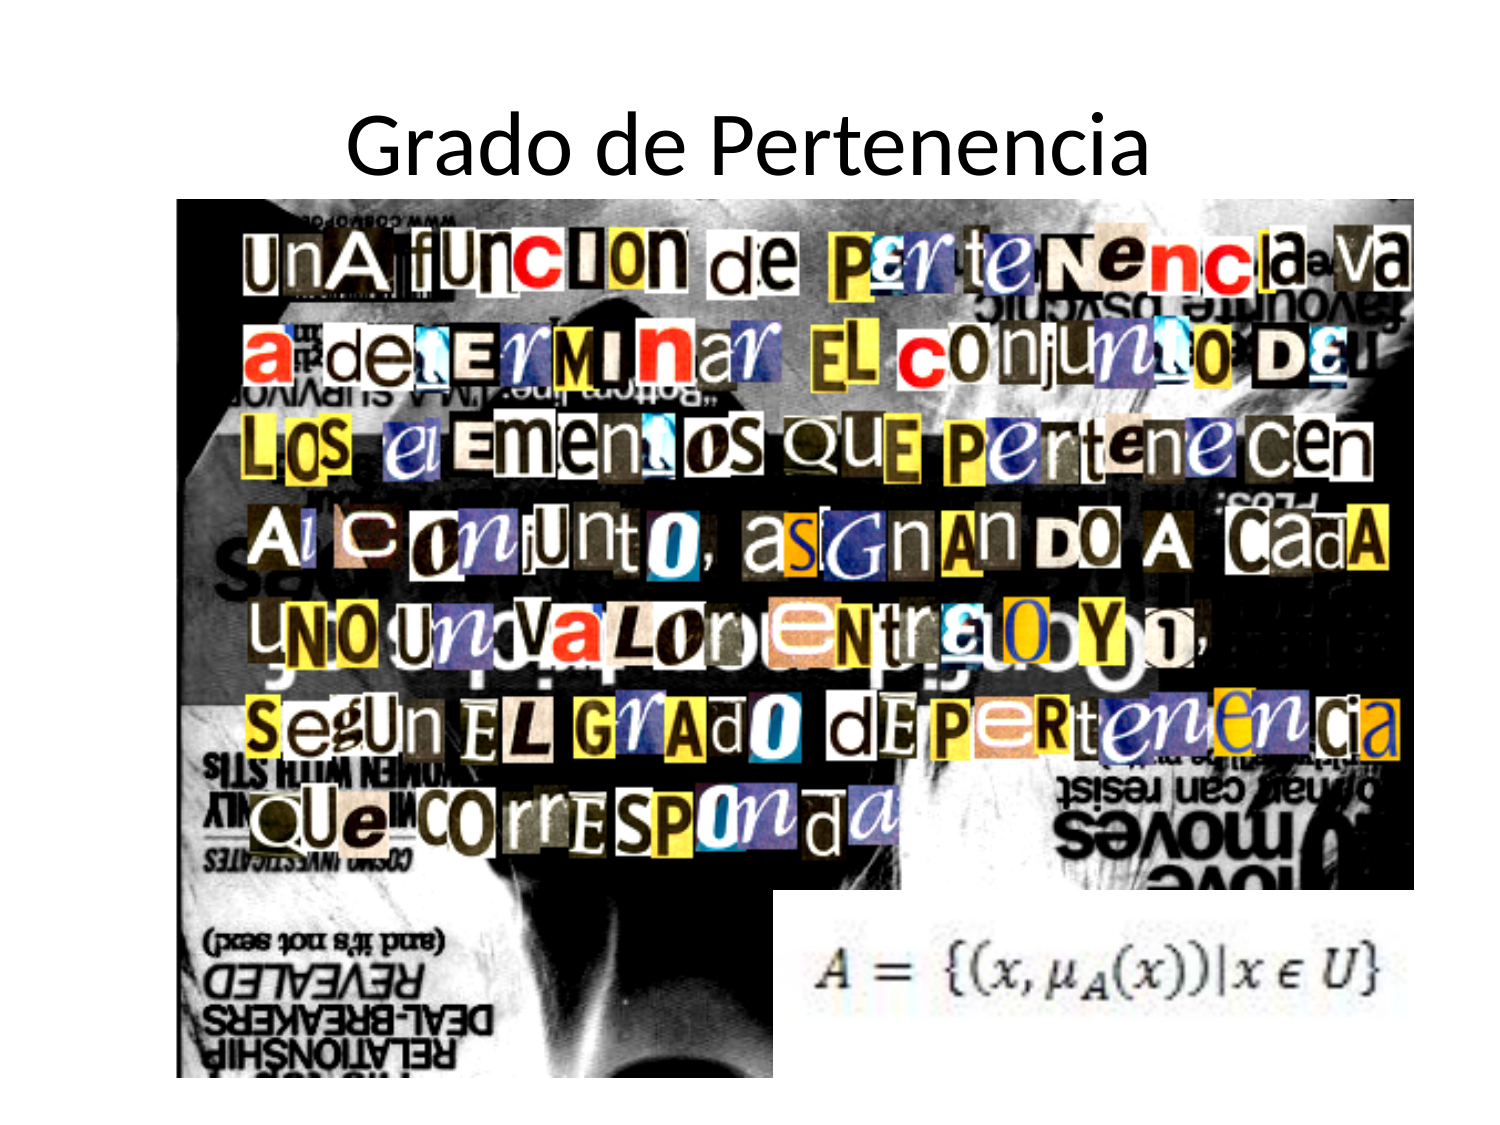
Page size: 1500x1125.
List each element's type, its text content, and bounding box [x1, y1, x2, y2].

picture [175, 198, 1416, 1082]
title Grado de Pertenencia [75, 45, 1425, 233]
